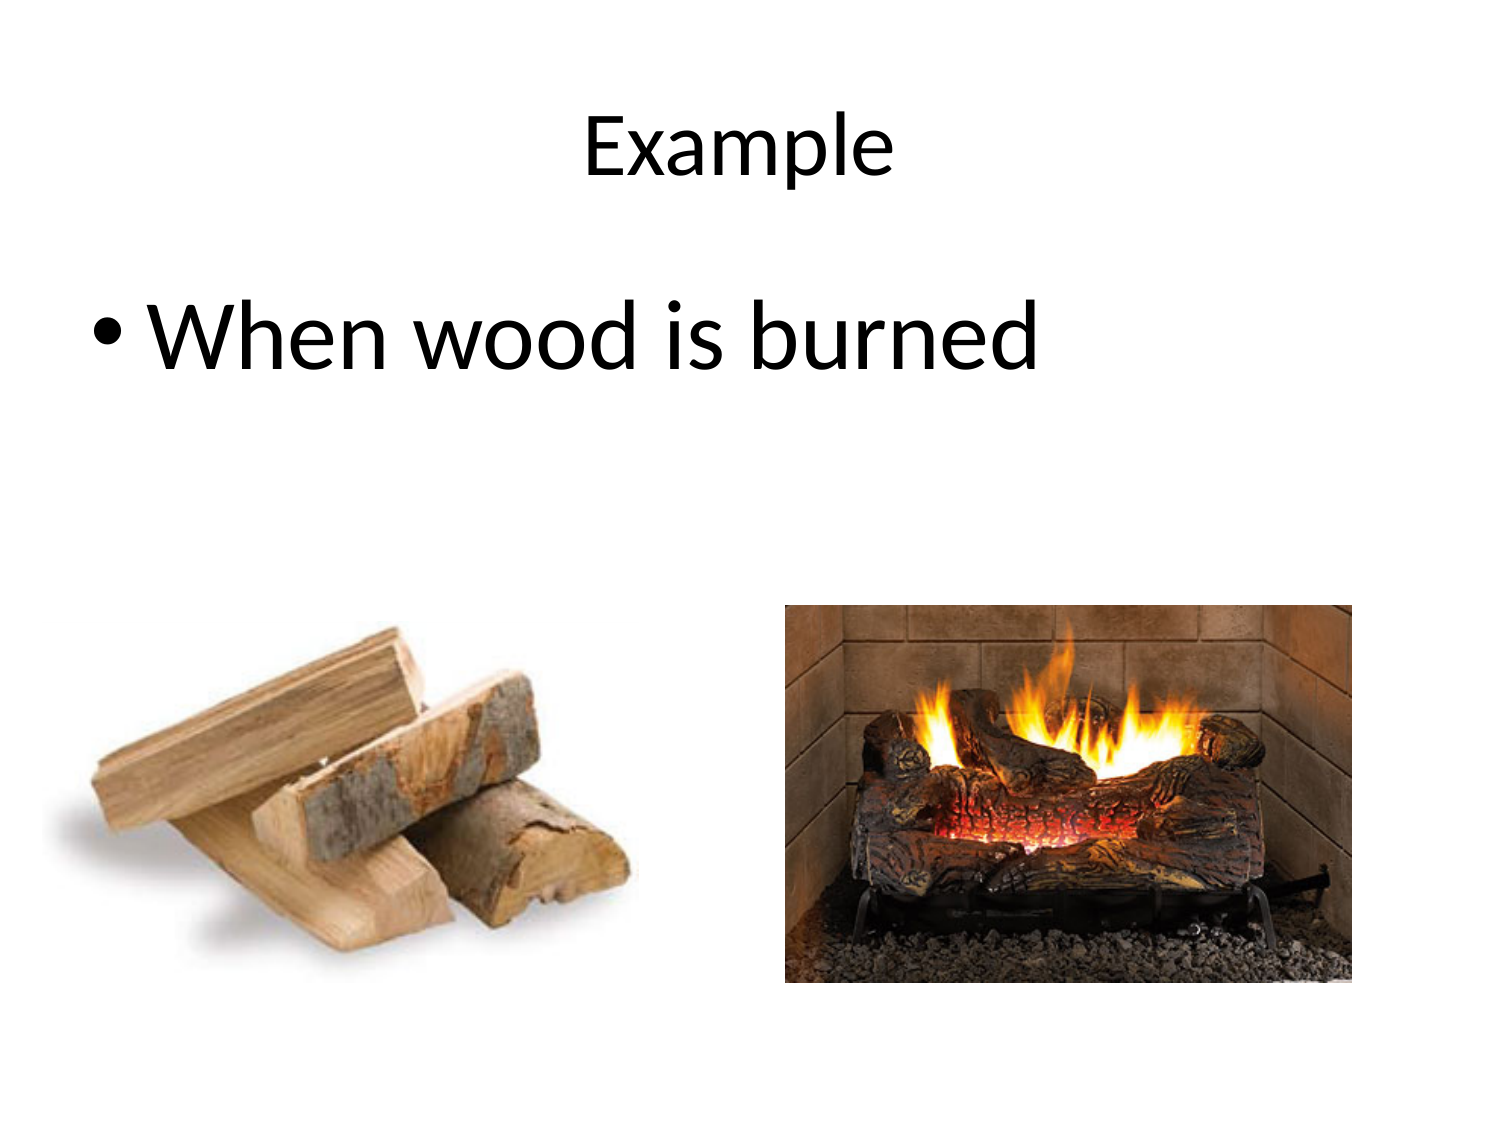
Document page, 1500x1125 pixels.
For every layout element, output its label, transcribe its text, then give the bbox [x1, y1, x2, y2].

list When wood is burned [75, 262, 1425, 1005]
title Example [75, 45, 1425, 233]
picture [785, 604, 1353, 983]
picture [42, 621, 639, 983]
